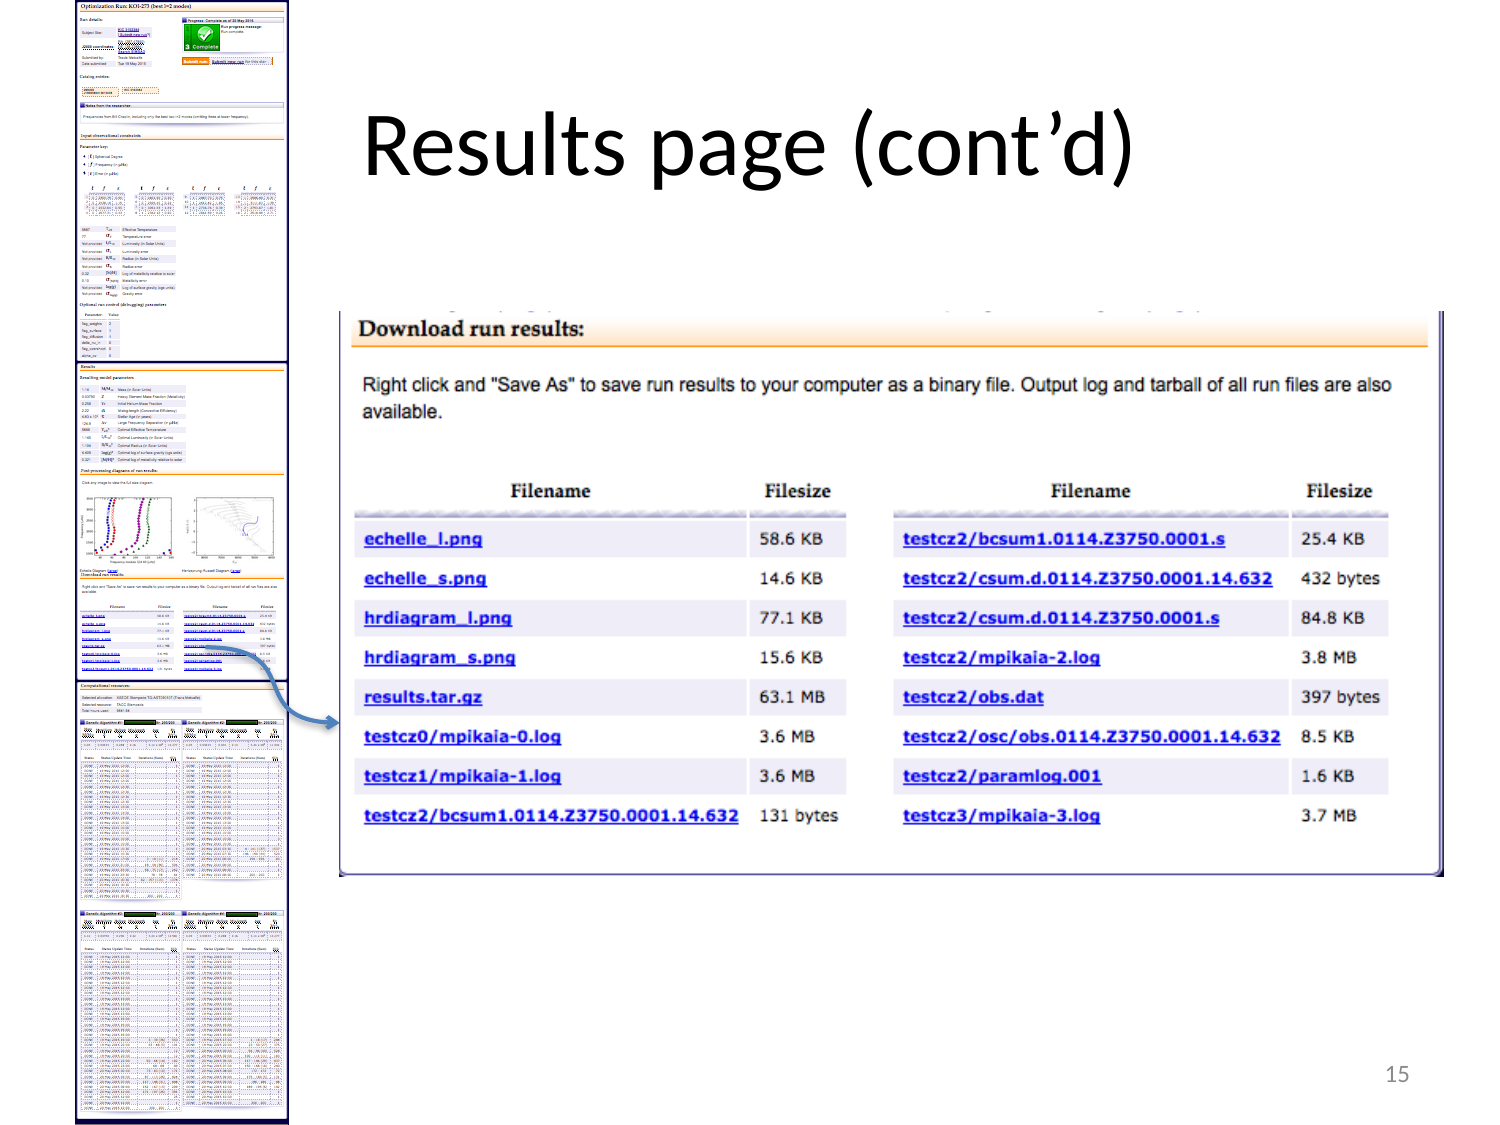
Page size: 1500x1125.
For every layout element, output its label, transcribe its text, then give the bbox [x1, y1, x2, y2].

title Results page (cont’d) [293, 45, 1425, 233]
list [339, 290, 1444, 898]
slide_number 15 [1074, 1042, 1425, 1103]
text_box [205, 647, 334, 724]
picture [74, 0, 290, 1125]
